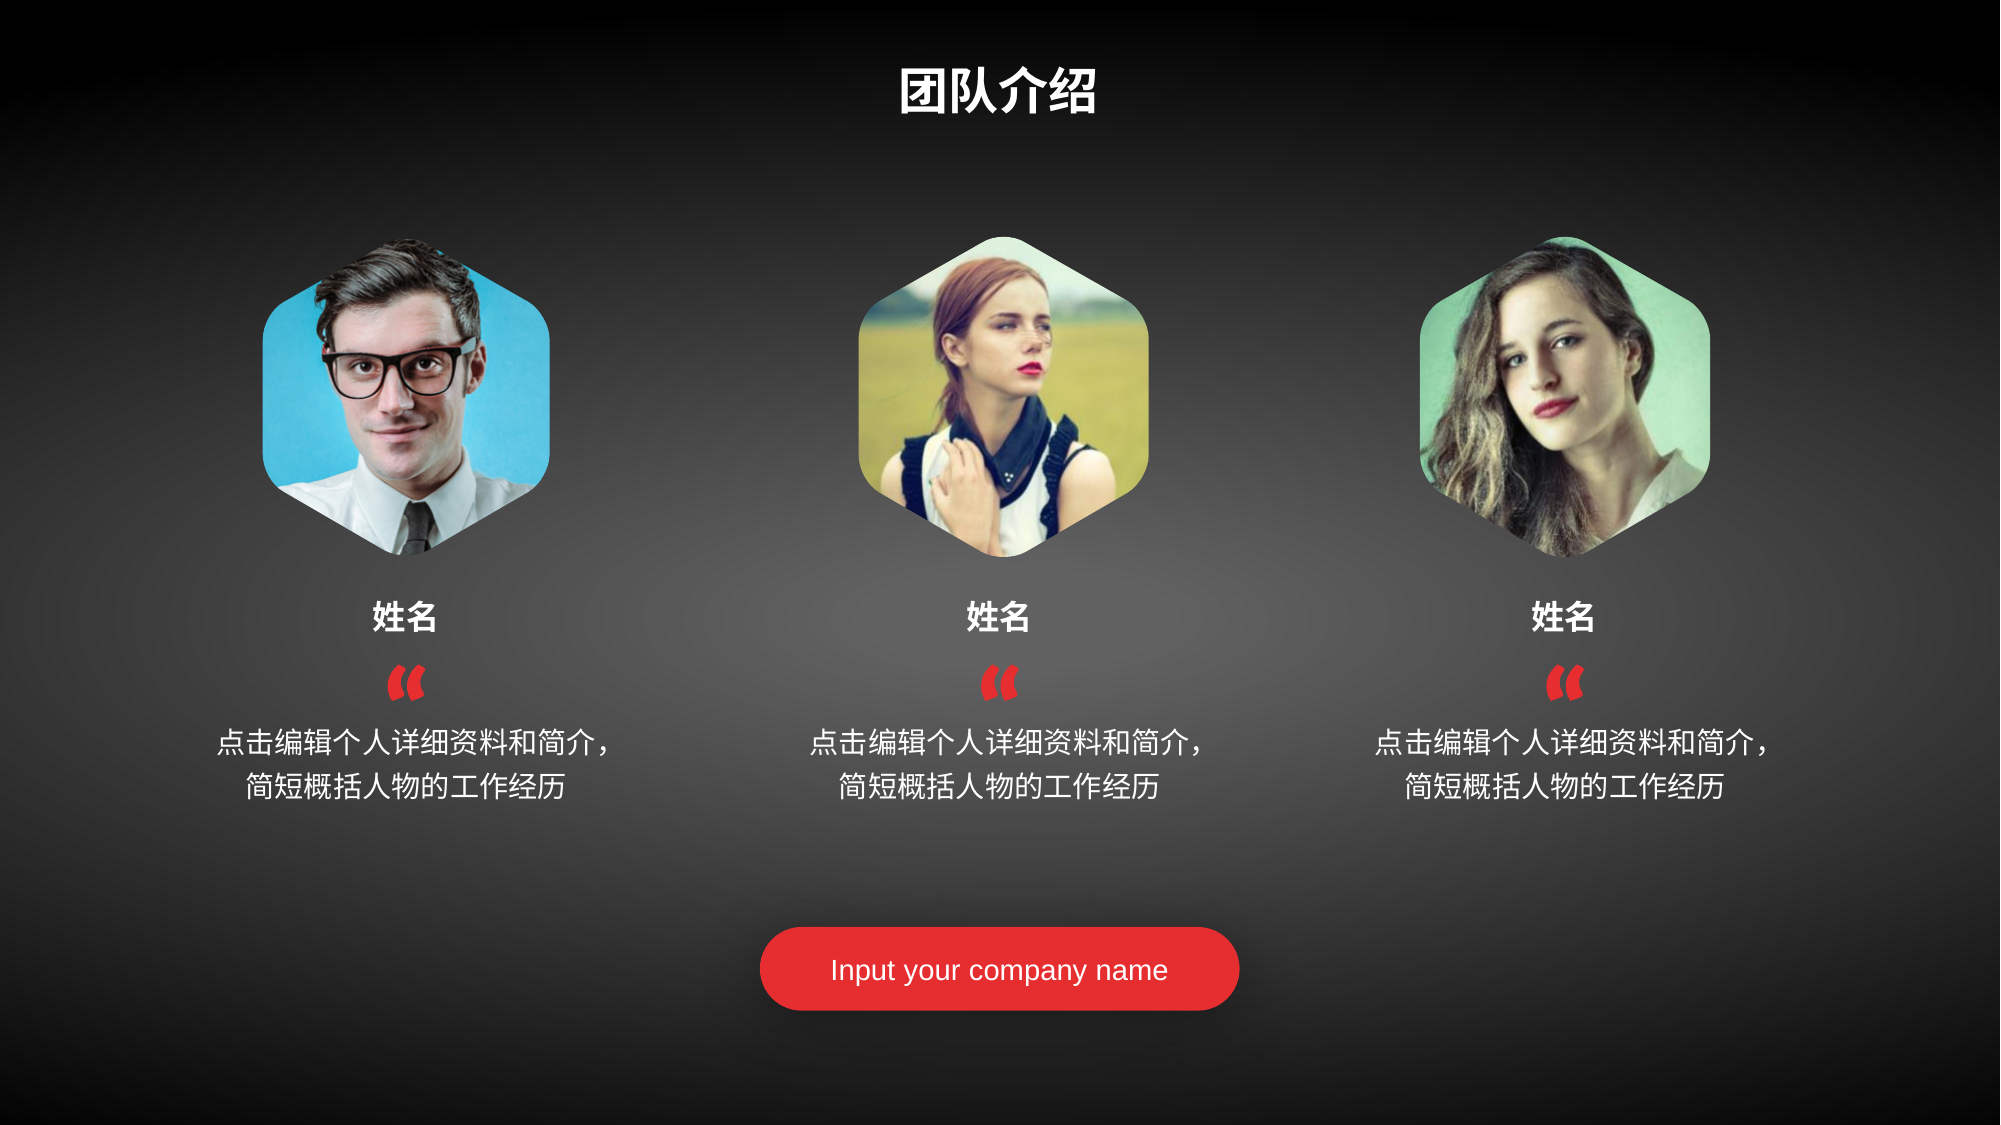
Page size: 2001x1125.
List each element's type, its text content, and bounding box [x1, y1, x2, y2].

text_box [262, 238, 550, 556]
text_box 点击编辑个人详细资料和简介，简短概括人物的工作经历 [1365, 708, 1765, 811]
text_box 姓名 [358, 579, 455, 644]
text_box 点击编辑个人详细资料和简介，简短概括人物的工作经历 [206, 708, 606, 811]
text_box 姓名 [951, 579, 1048, 644]
picture [0, 0, 2000, 1125]
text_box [759, 926, 1240, 1011]
text_box [979, 663, 1020, 703]
text_box [1545, 663, 1585, 703]
text_box [386, 663, 427, 703]
text_box 姓名 [1516, 579, 1614, 644]
text_box 点击编辑个人详细资料和简介，简短概括人物的工作经历 [800, 708, 1200, 811]
text_box 团队介绍 [630, 52, 1366, 127]
